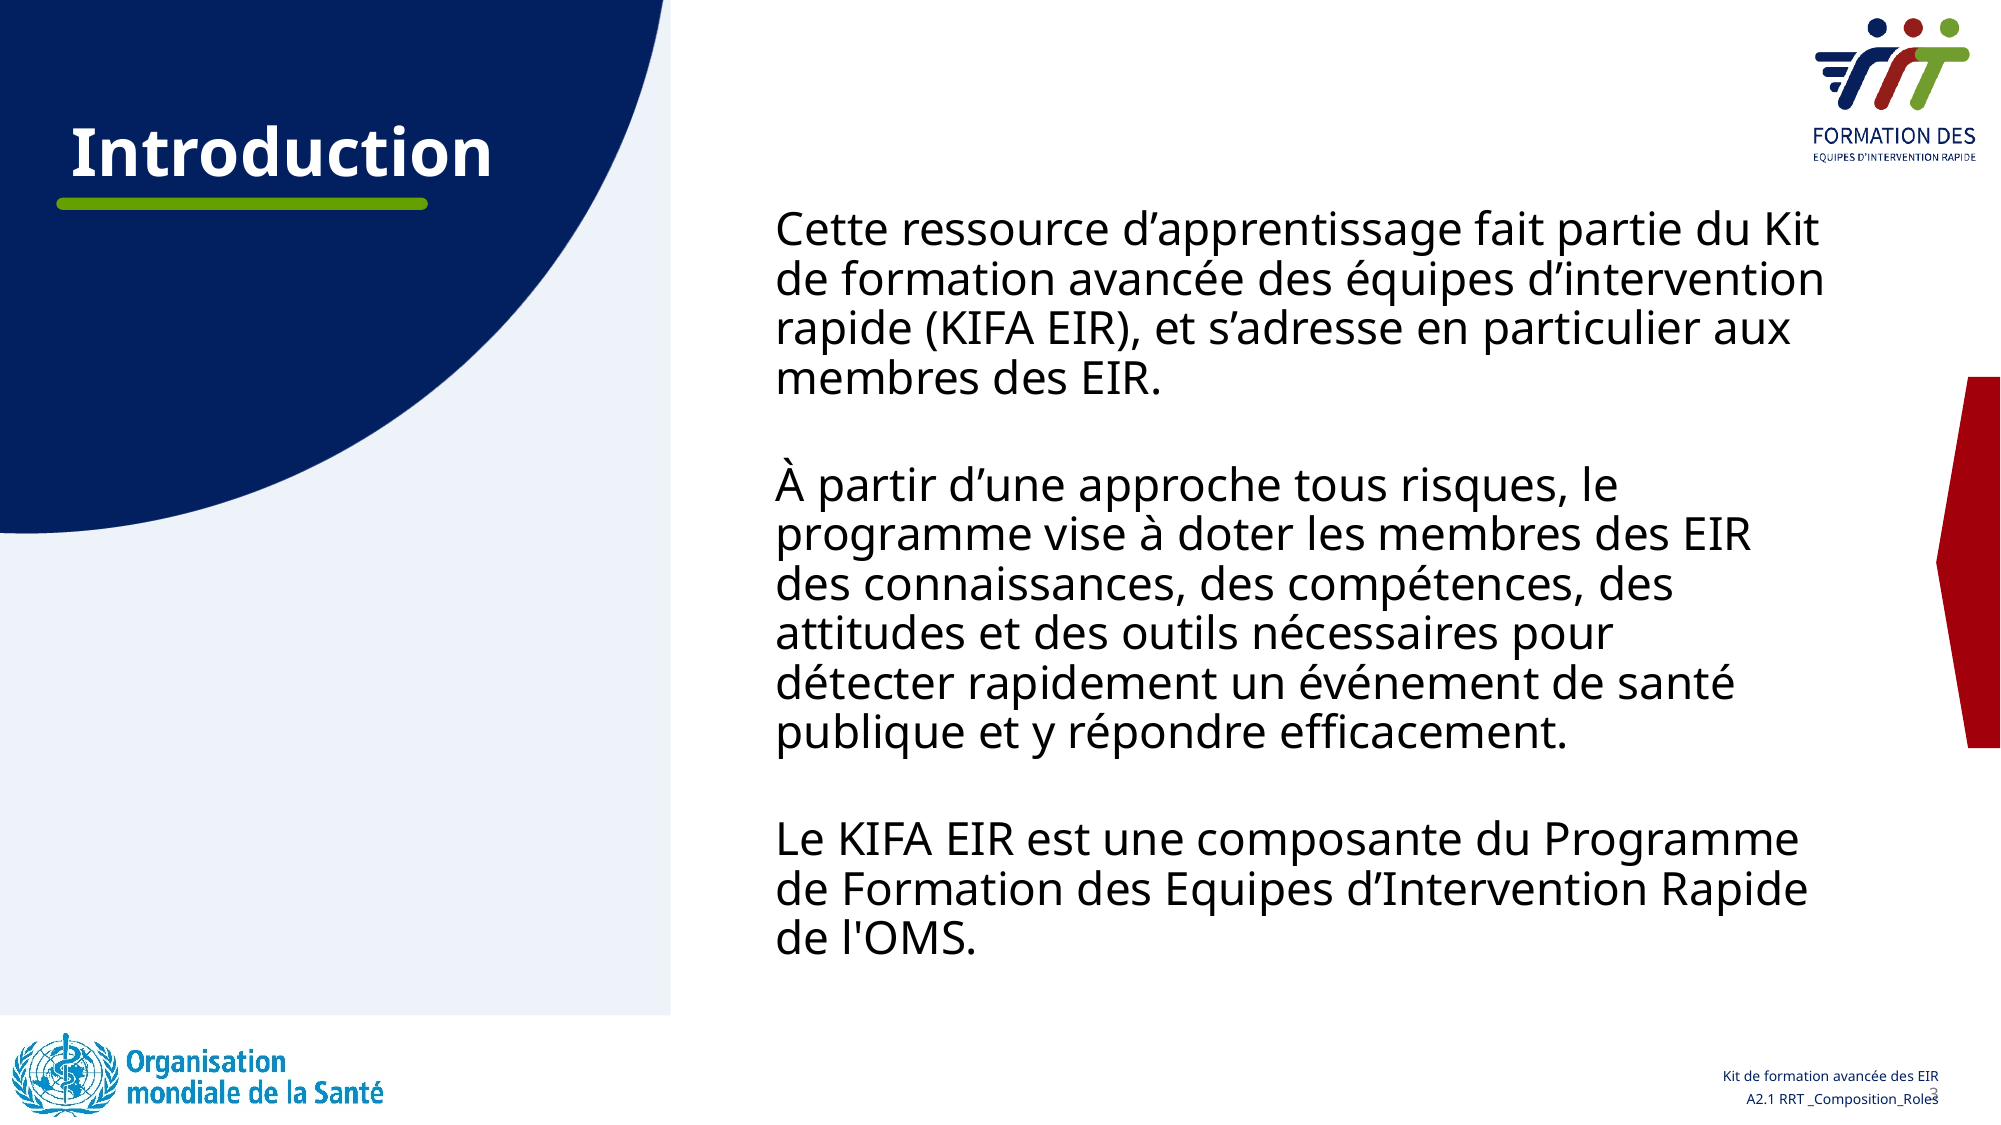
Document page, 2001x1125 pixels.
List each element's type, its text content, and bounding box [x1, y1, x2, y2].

picture [374, 1090, 383, 1100]
list Cette ressource d’apprentissage fait partie du Kit de formation avancée des équipes d’intervention rapide (KIFA EIR), et s’adresse en particulier aux membres des EIR. À partir d’une approche tous risques, le programme vise à doter les membres des EIR des connaissances, des compétences, des attitudes et des outils nécessaires pour détecter rapidement un événement de santé publique et y répondre efficacement. Le KIFA EIR est une composante du Programme de Formation des Equipes d’Intervention Rapide de l'OMS. [775, 206, 1860, 965]
picture [0, 0, 670, 538]
picture [12, 1033, 383, 1117]
text_box [56, 197, 428, 210]
picture [1813, 17, 1976, 163]
title Introduction [56, 111, 531, 194]
